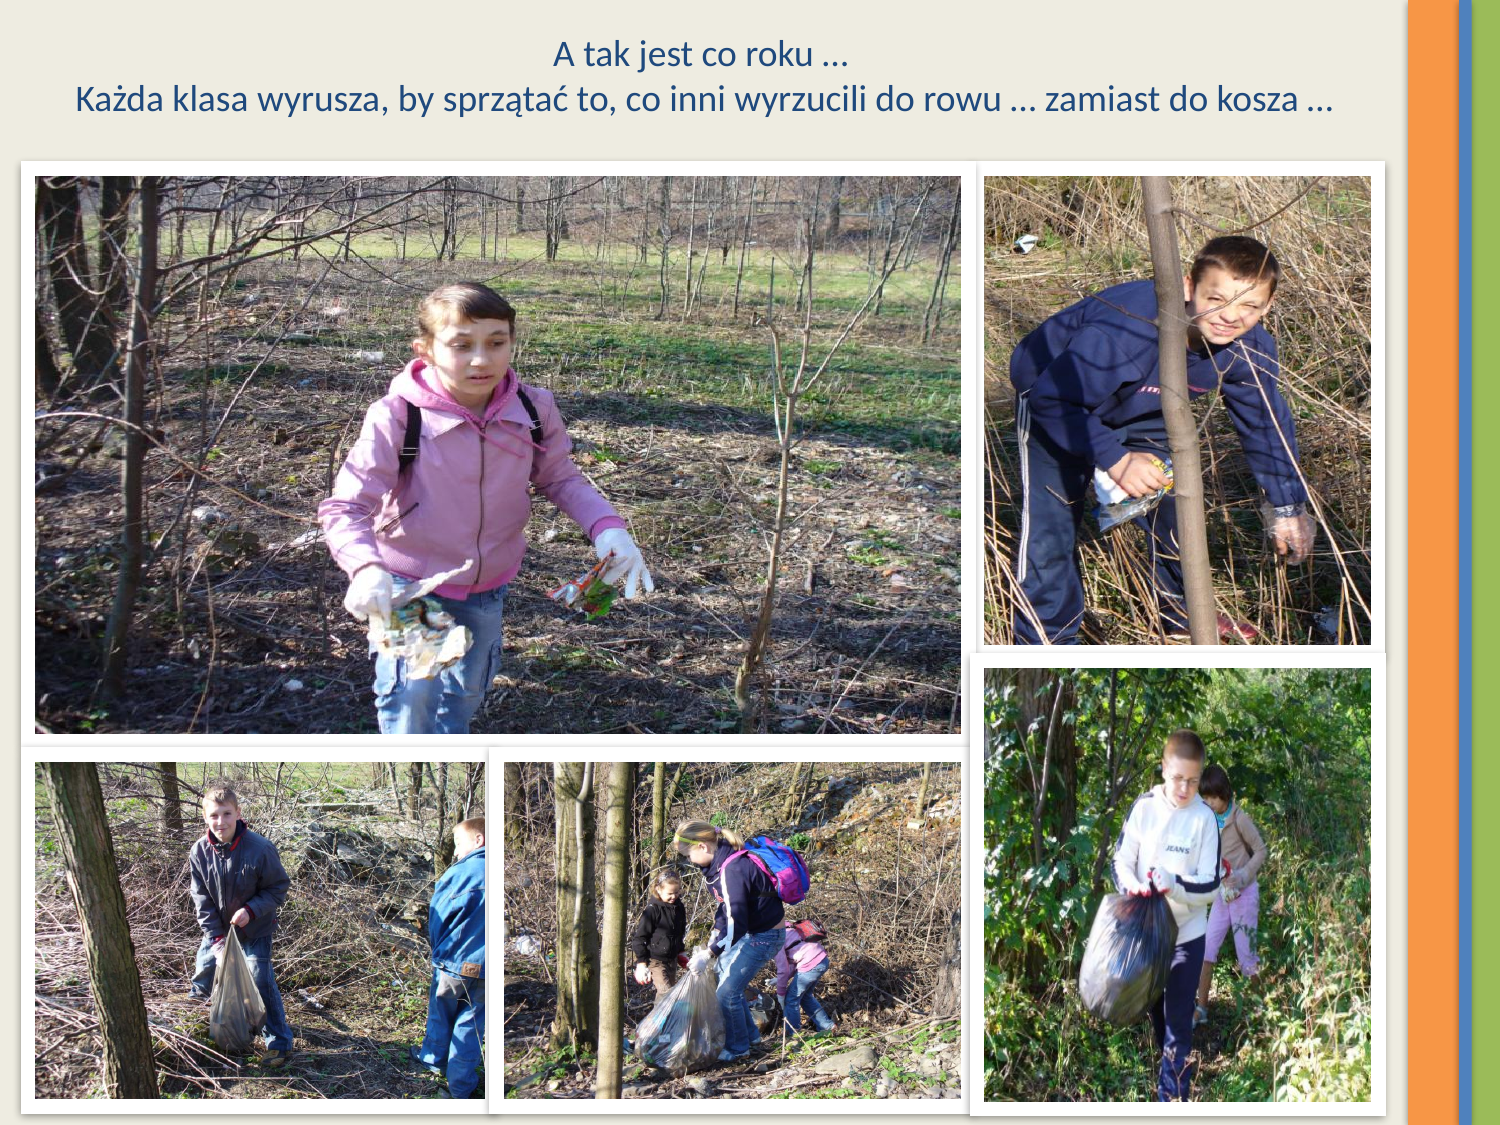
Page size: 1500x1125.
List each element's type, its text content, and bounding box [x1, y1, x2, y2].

picture [984, 175, 1371, 645]
picture [34, 761, 486, 1100]
list A tak jest co roku … Każda klasa wyrusza, by sprzątać to, co inni wyrzucili do rowu … zamiast do kosza … [23, 23, 1374, 159]
picture [984, 667, 1372, 1102]
picture [34, 175, 962, 734]
picture [503, 761, 962, 1100]
